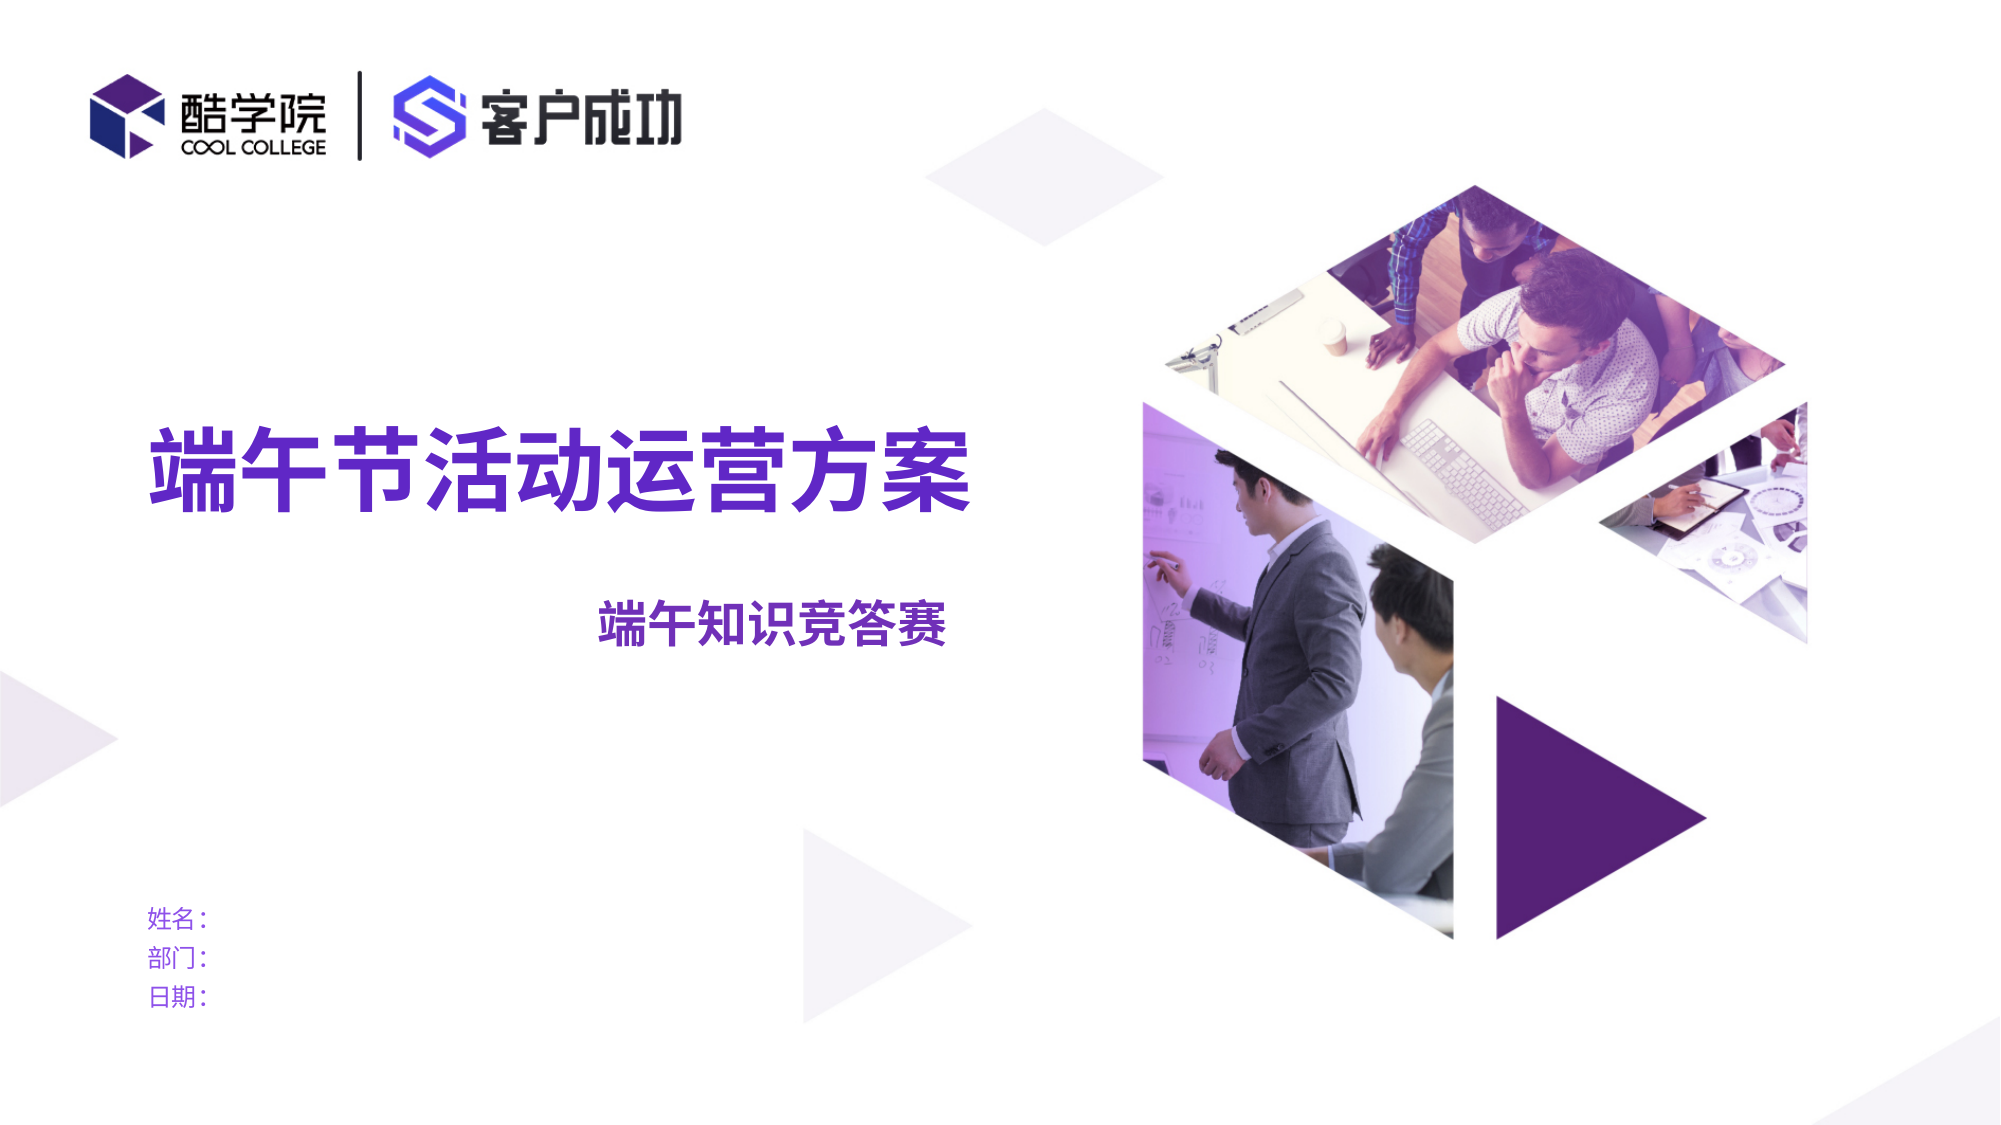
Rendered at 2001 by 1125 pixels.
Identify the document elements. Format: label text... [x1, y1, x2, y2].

text_box 端午节活动运营方案 [141, 406, 1058, 529]
text_box 端午知识竞答赛 [529, 585, 955, 661]
picture [0, 0, 2000, 1125]
text_box 姓名： 部门： 日期： [141, 889, 830, 1018]
